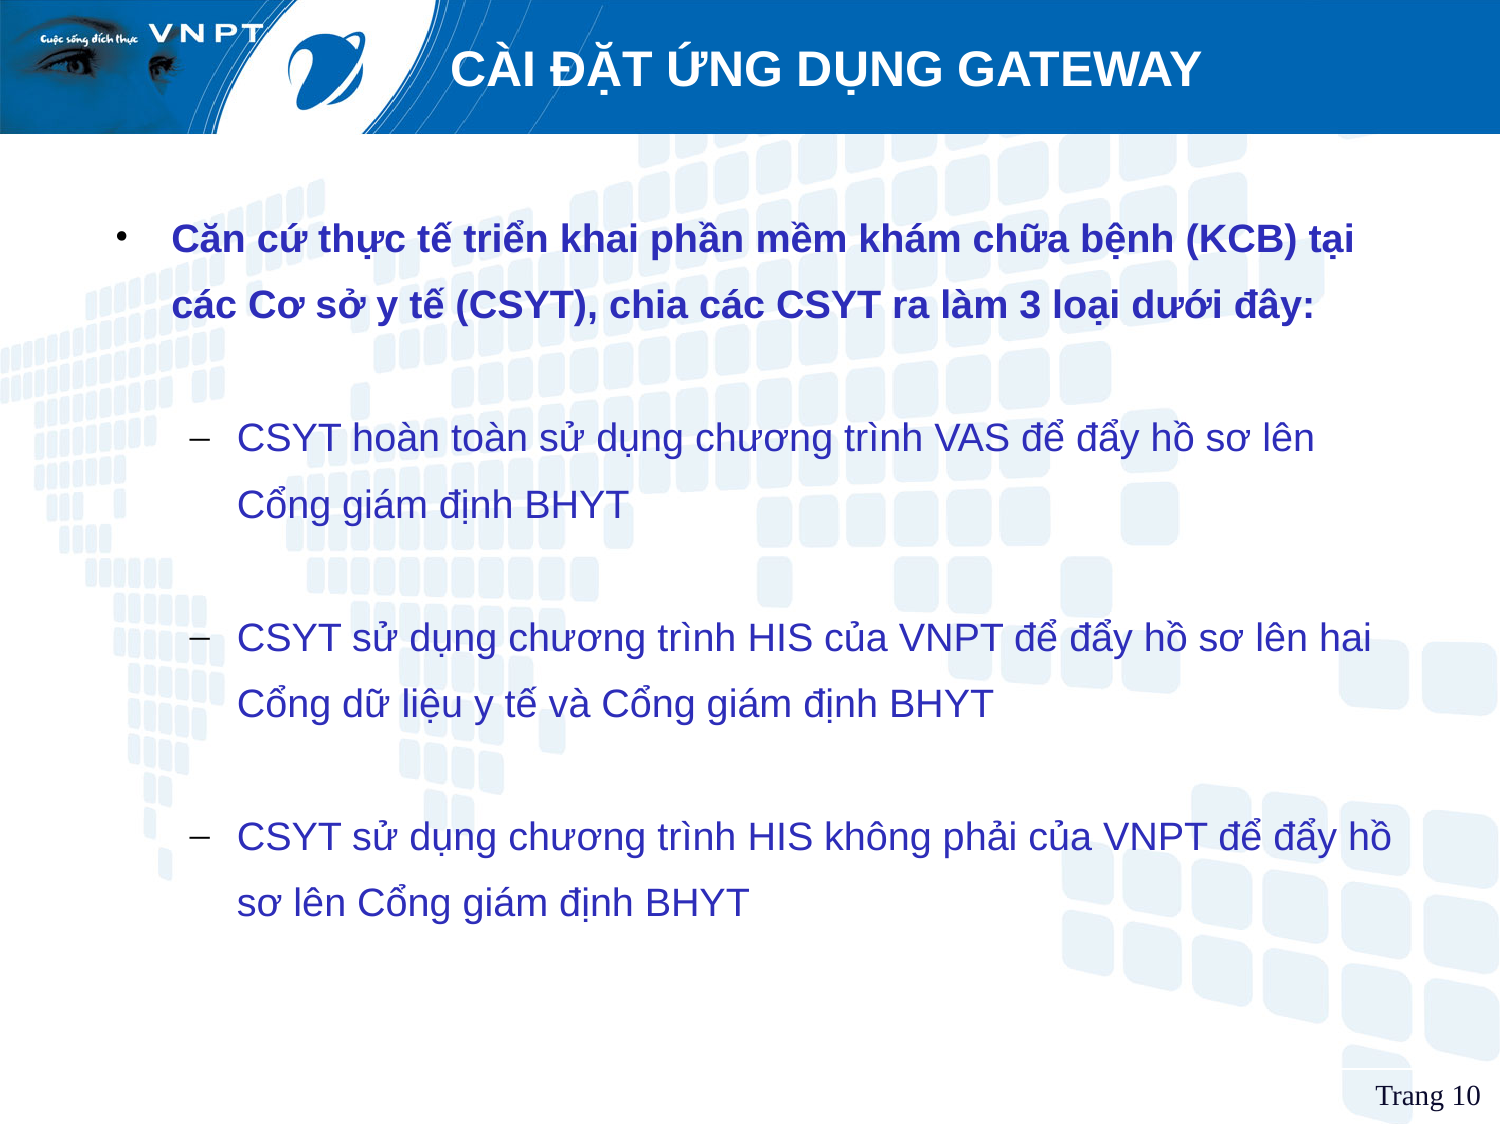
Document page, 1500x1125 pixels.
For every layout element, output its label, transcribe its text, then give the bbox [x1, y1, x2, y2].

picture [0, 0, 1500, 1125]
list Căn cứ thực tế triển khai phần mềm khám chữa bệnh (KCB) tại các Cơ sở y tế (CSYT), chia các CSYT ra làm 3 loại dưới đây: CSYT hoàn toàn sử dụng chương trình VAS để đẩy hồ sơ lên Cổng giám định BHYT CSYT sử dụng chương trình HIS của VNPT để đẩy hồ sơ lên hai Cổng dữ liệu y tế và Cổng giám định BHYT CSYT sử dụng chương trình HIS không phải của VNPT để đẩy hồ sơ lên Cổng giám định BHYT [102, 187, 1423, 1025]
slide_number Trang 10 [1242, 1068, 1497, 1125]
title CÀI ĐẶT ỨNG DỤNG GATEWAY [437, 0, 1496, 133]
